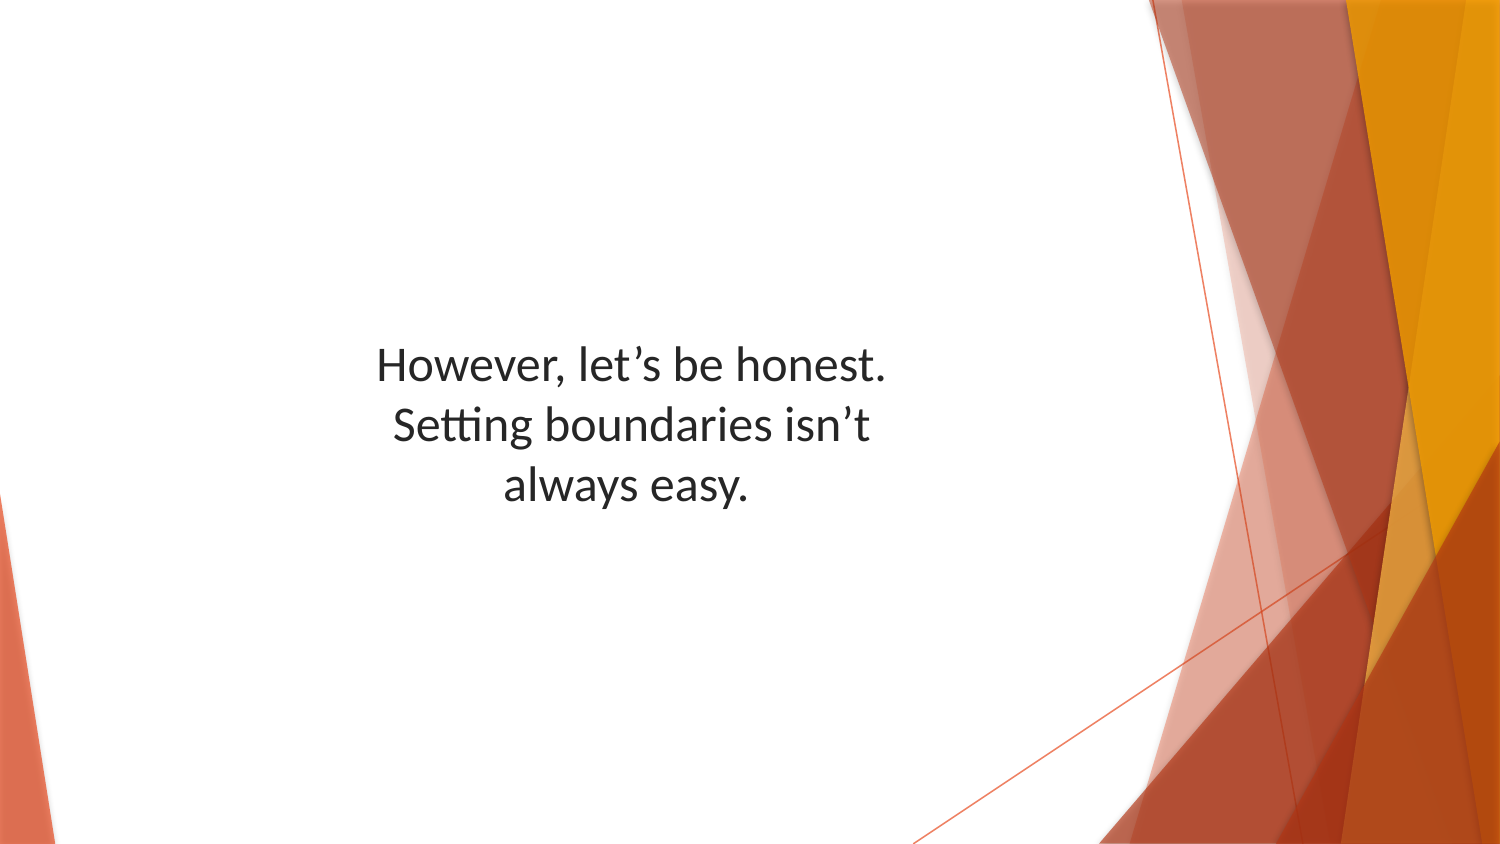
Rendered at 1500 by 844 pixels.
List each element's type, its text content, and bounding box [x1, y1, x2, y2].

list However, let’s be honest. Setting boundaries isn’t always easy. [336, 197, 928, 647]
